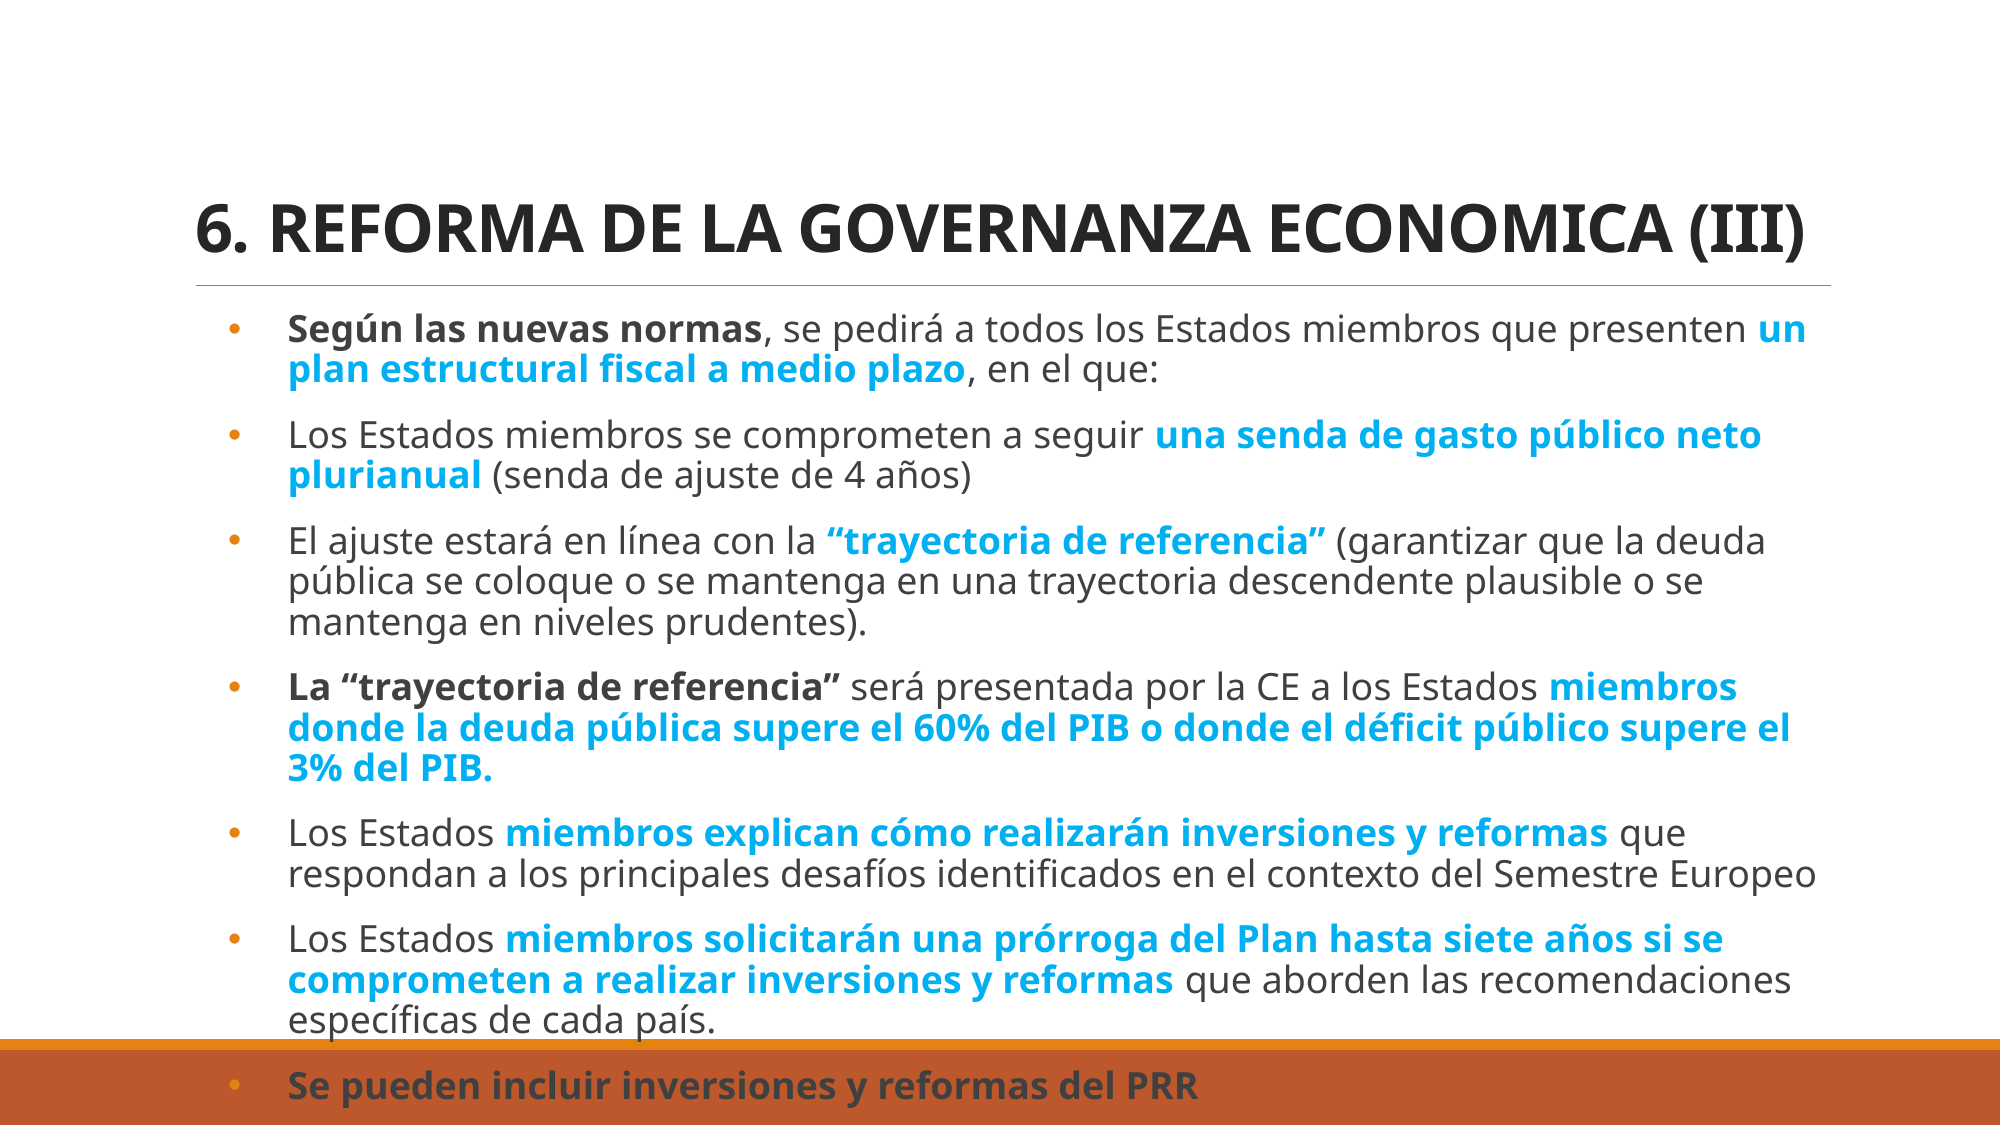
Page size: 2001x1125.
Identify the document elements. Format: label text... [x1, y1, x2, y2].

text_box 6. REFORMA DE LA GOVERNANZA ECONOMICA (III) [180, 157, 1840, 274]
list Según las nuevas normas, se pedirá a todos los Estados miembros que presenten un plan estructural fiscal a medio plazo, en el que: Los Estados miembros se comprometen a seguir una senda de gasto público neto plurianual (senda de ajuste de 4 años) El ajuste estará en línea con la “trayectoria de referencia” (garantizar que la deuda pública se coloque o se mantenga en una trayectoria descendente plausible o se mantenga en niveles prudentes). La “trayectoria de referencia” será presentada por la CE a los Estados miembros donde la deuda pública supere el 60% del PIB o donde el déficit público supere el 3% del PIB. Los Estados miembros explican cómo realizarán inversiones y reformas que respondan a los principales desafíos identificados en el contexto del Semestre Europeo Los Estados miembros solicitarán una prórroga del Plan hasta siete años si se comprometen a realizar inversiones y reformas que aborden las recomendaciones específicas de cada país. Se pueden incluir inversiones y reformas del PRR [180, 302, 1831, 1024]
